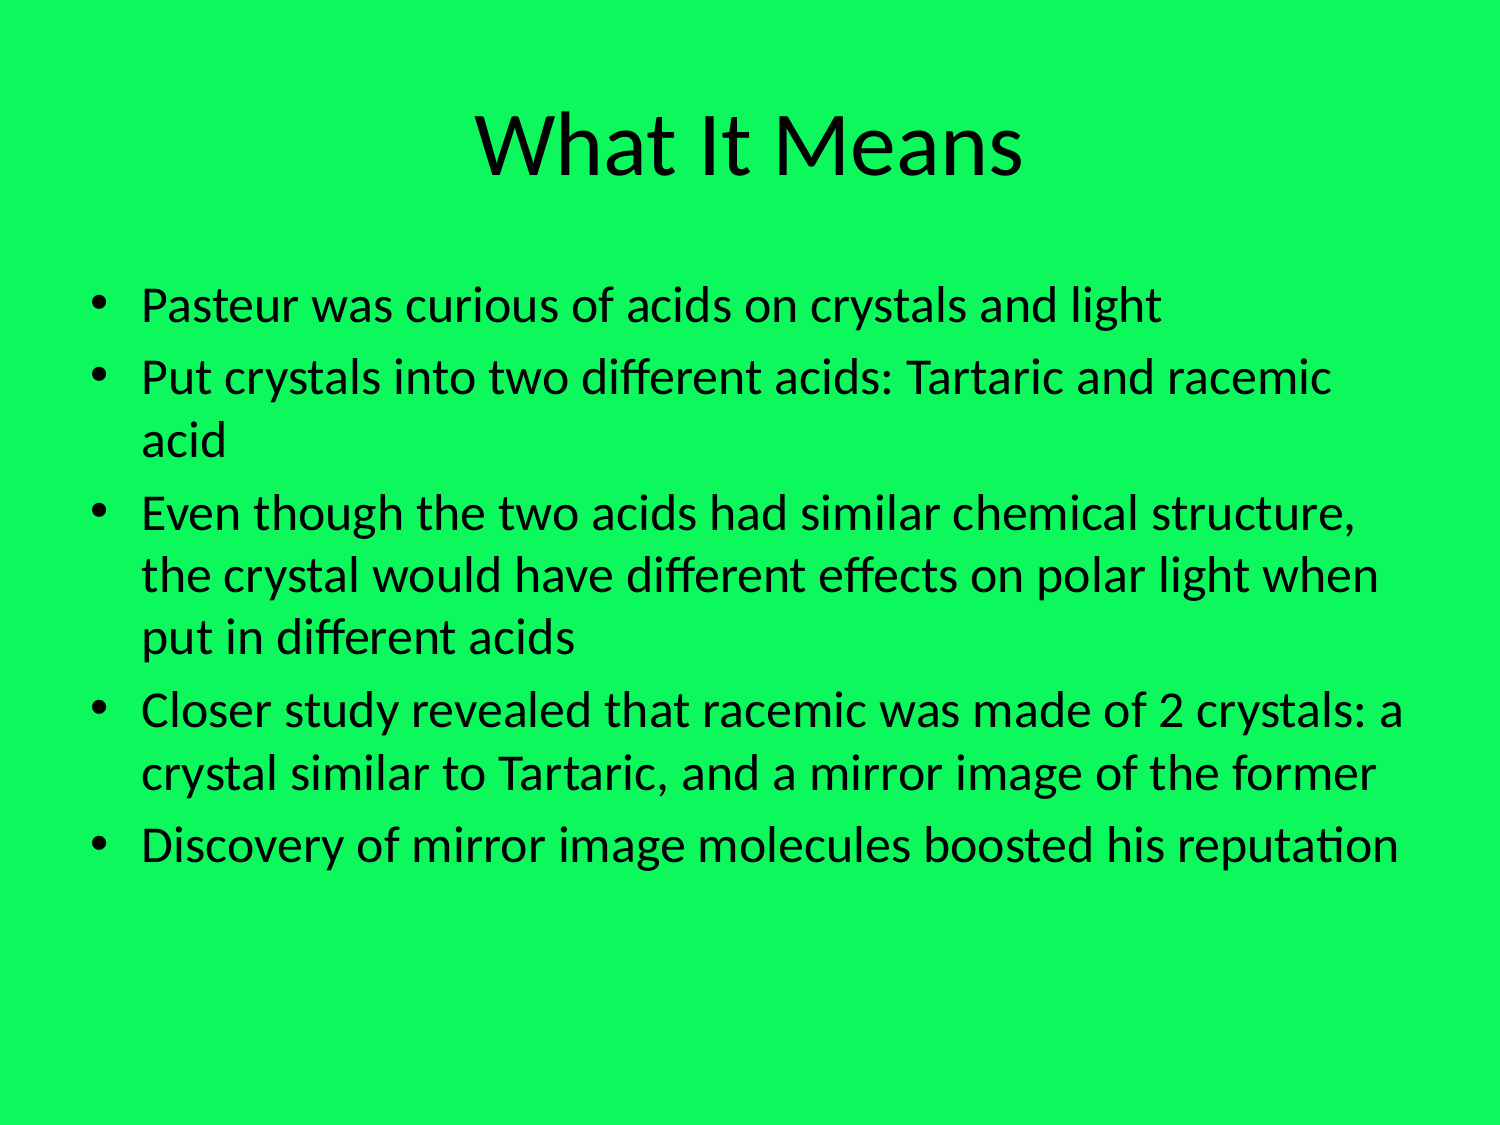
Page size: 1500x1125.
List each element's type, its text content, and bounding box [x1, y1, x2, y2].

title What It Means [75, 45, 1425, 233]
list Pasteur was curious of acids on crystals and light Put crystals into two different acids: Tartaric and racemic acid Even though the two acids had similar chemical structure, the crystal would have different effects on polar light when put in different acids Closer study revealed that racemic was made of 2 crystals: a crystal similar to Tartaric, and a mirror image of the former Discovery of mirror image molecules boosted his reputation [75, 262, 1425, 1005]
